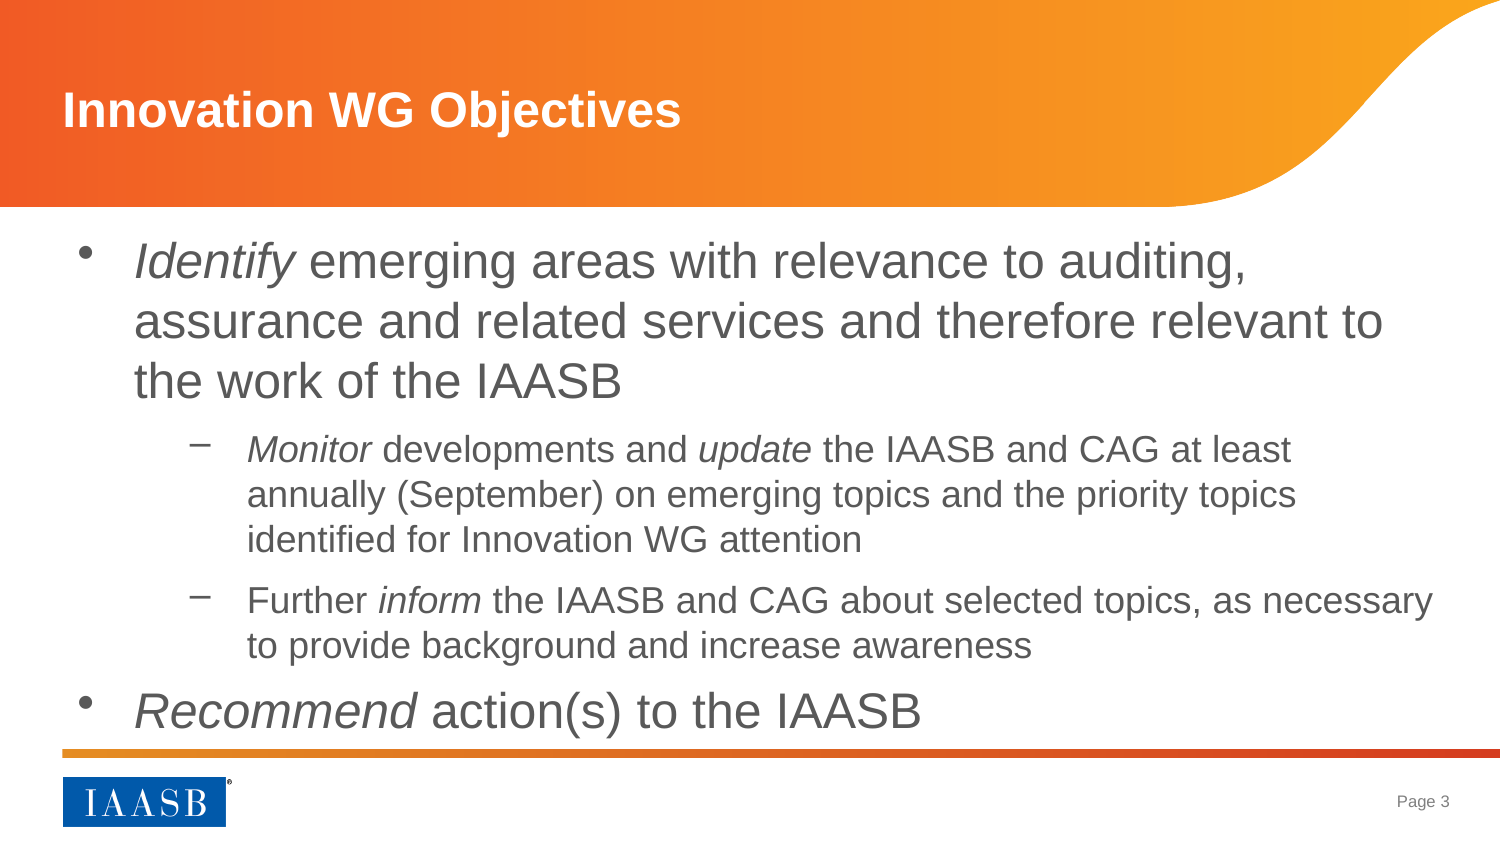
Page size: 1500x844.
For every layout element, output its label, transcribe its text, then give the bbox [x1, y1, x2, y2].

picture [63, 777, 232, 827]
title Innovation WG Objectives [62, 75, 1300, 141]
picture [0, 0, 1500, 207]
list Identify emerging areas with relevance to auditing, assurance and related services and therefore relevant to the work of the IAASB Monitor developments and update the IAASB and CAG at least annually (September) on emerging topics and the priority topics identified for Innovation WG attention Further inform the IAASB and CAG about selected topics, as necessary to provide background and increase awareness Recommend action(s) to the IAASB [62, 220, 1450, 747]
